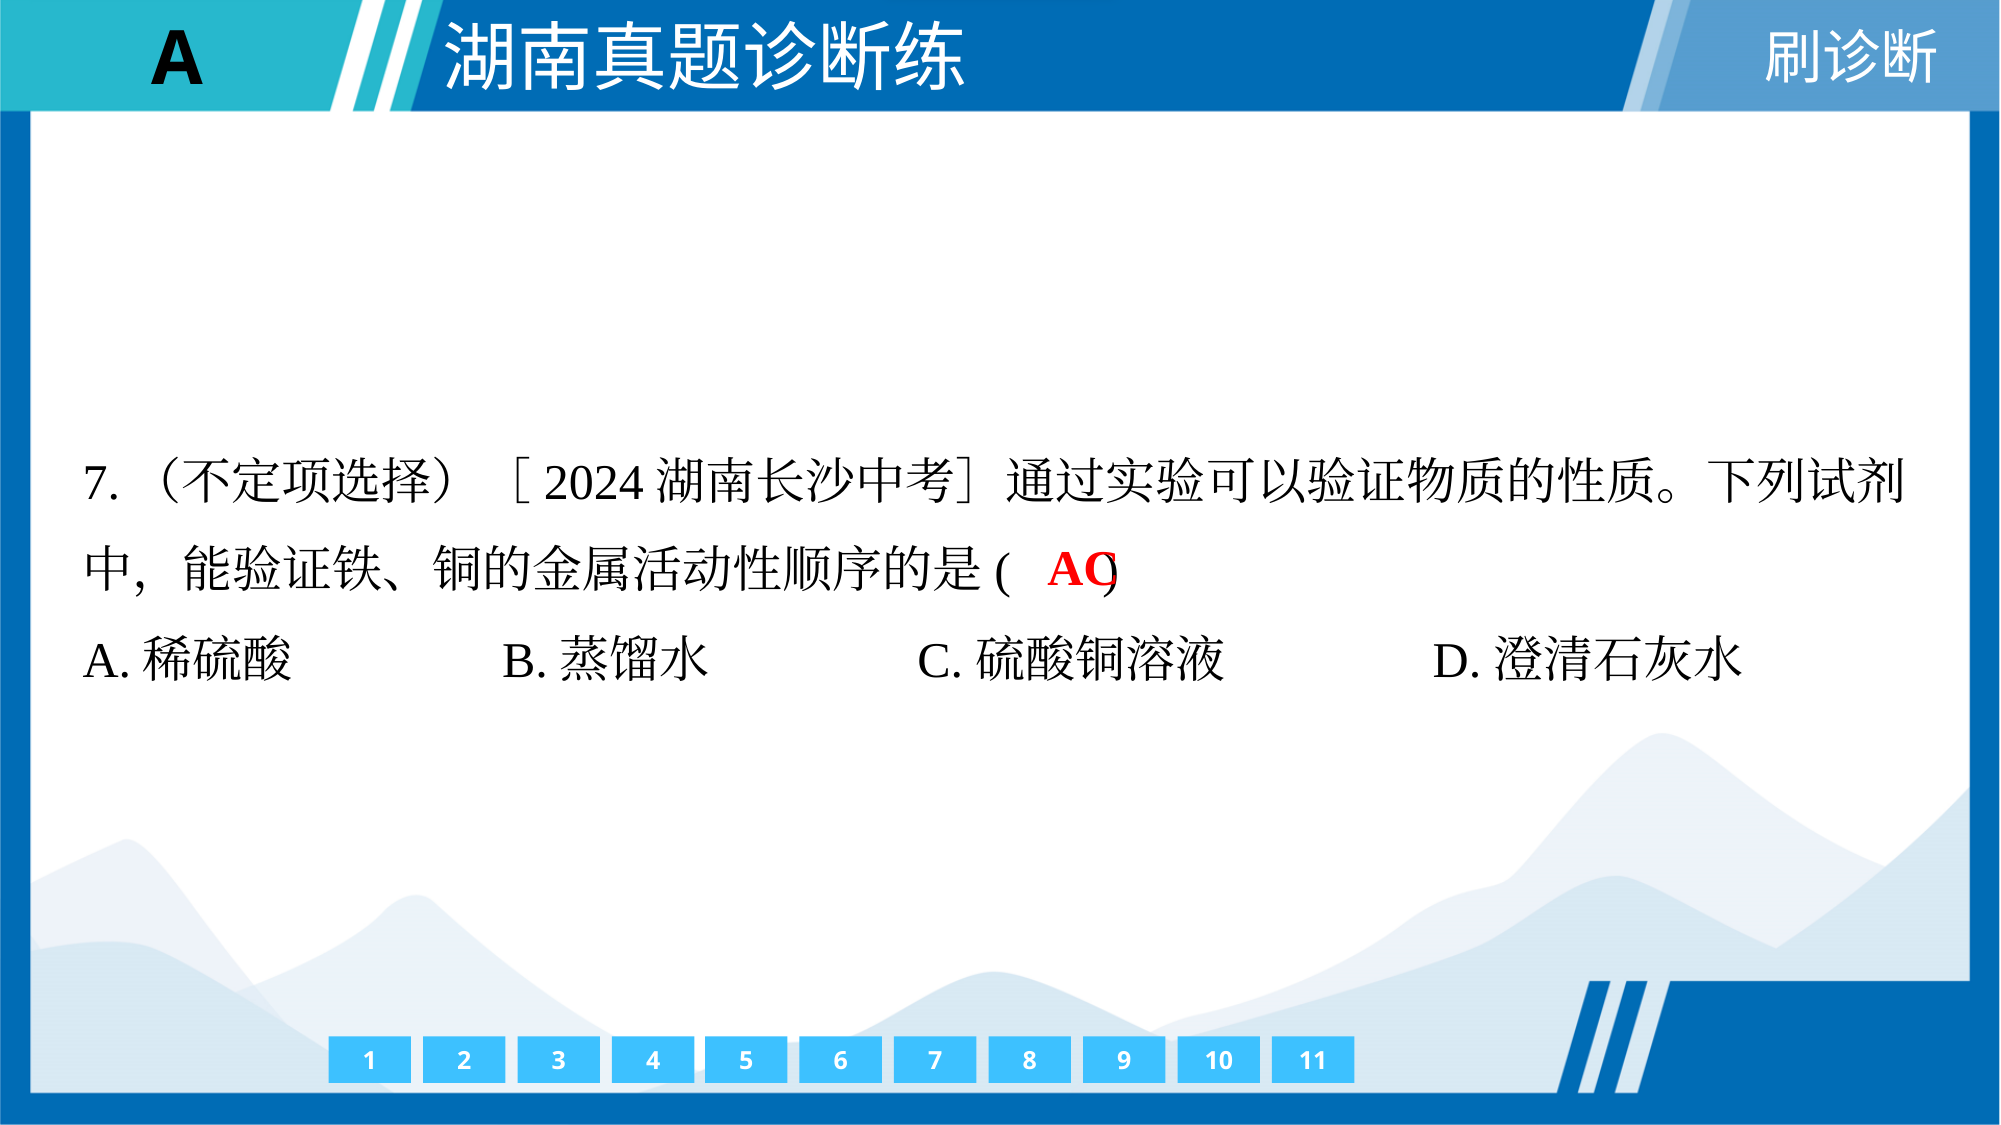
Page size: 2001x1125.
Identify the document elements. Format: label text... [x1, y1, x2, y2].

text_box A.稀硫酸 B.蒸馏水 C.硫酸铜溶液 D.澄清石灰水 [82, 597, 1917, 677]
text_box 7.（不定项选择）［2024湖南长沙中考］通过实验可以验证物质的性质。下列试剂 中，能验证铁、铜的金属活动性顺序的是( ) [82, 417, 1917, 588]
picture [0, 0, 2000, 1125]
text_box AC [1028, 507, 1138, 587]
